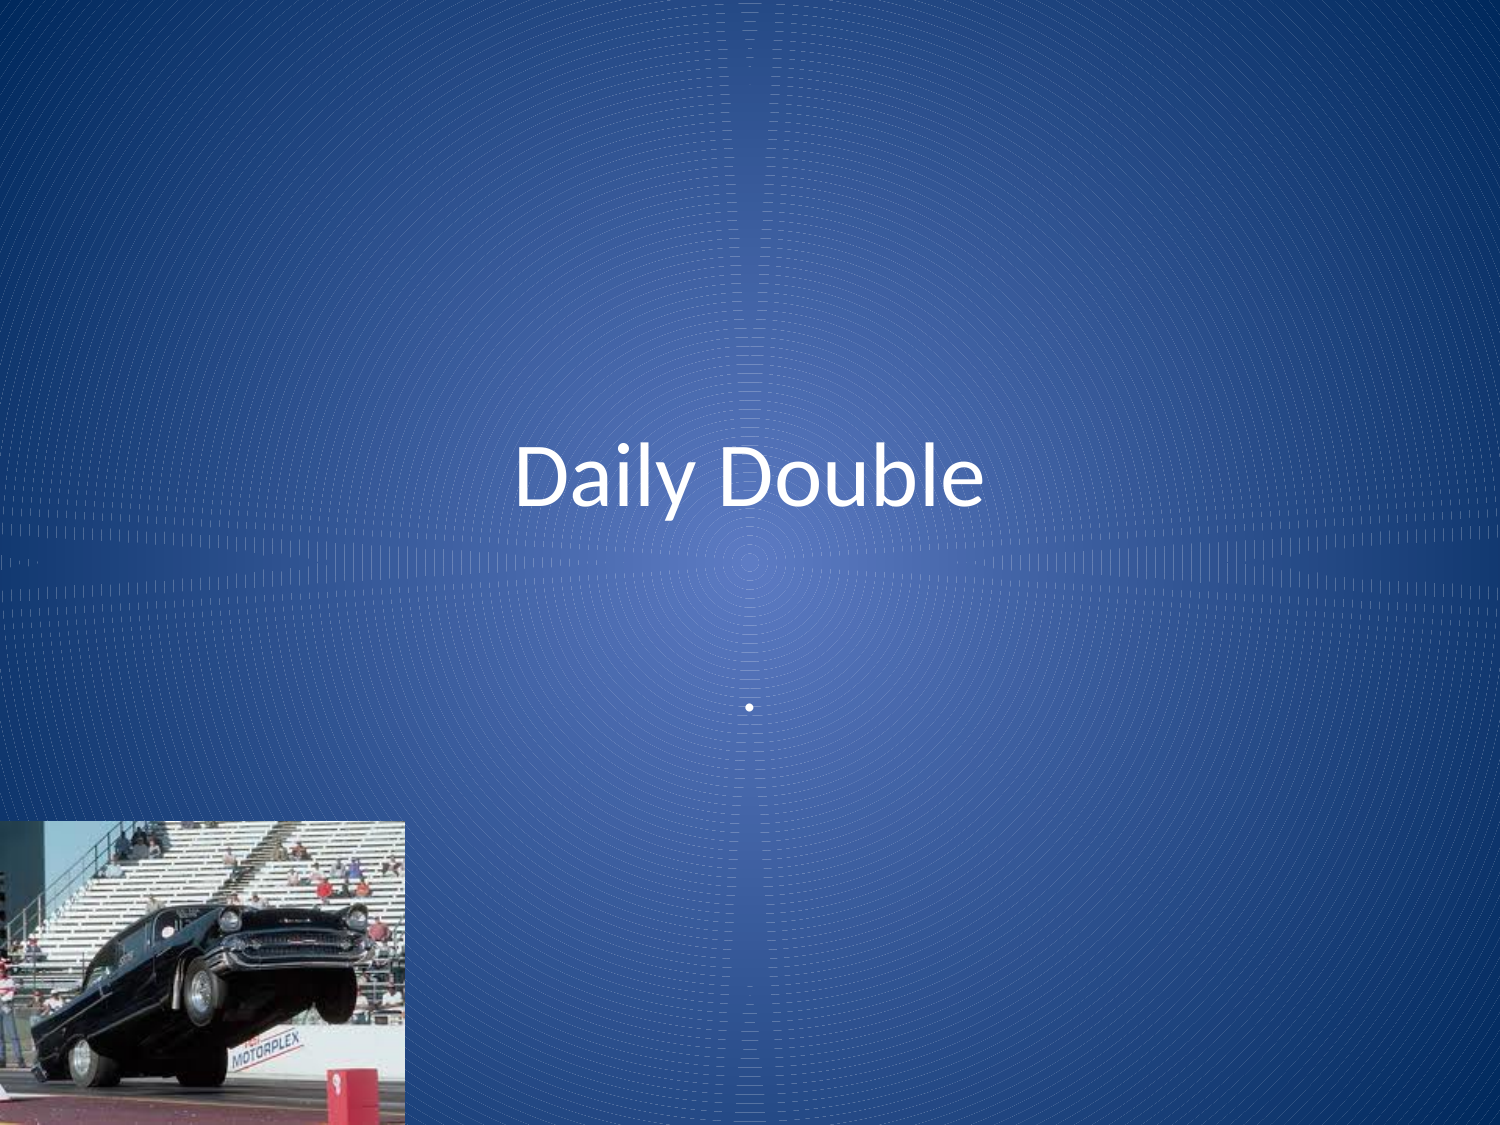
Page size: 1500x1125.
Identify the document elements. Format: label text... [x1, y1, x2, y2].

picture [0, 821, 405, 1125]
subtitle . [225, 637, 1275, 925]
title Daily Double [112, 349, 1388, 591]
